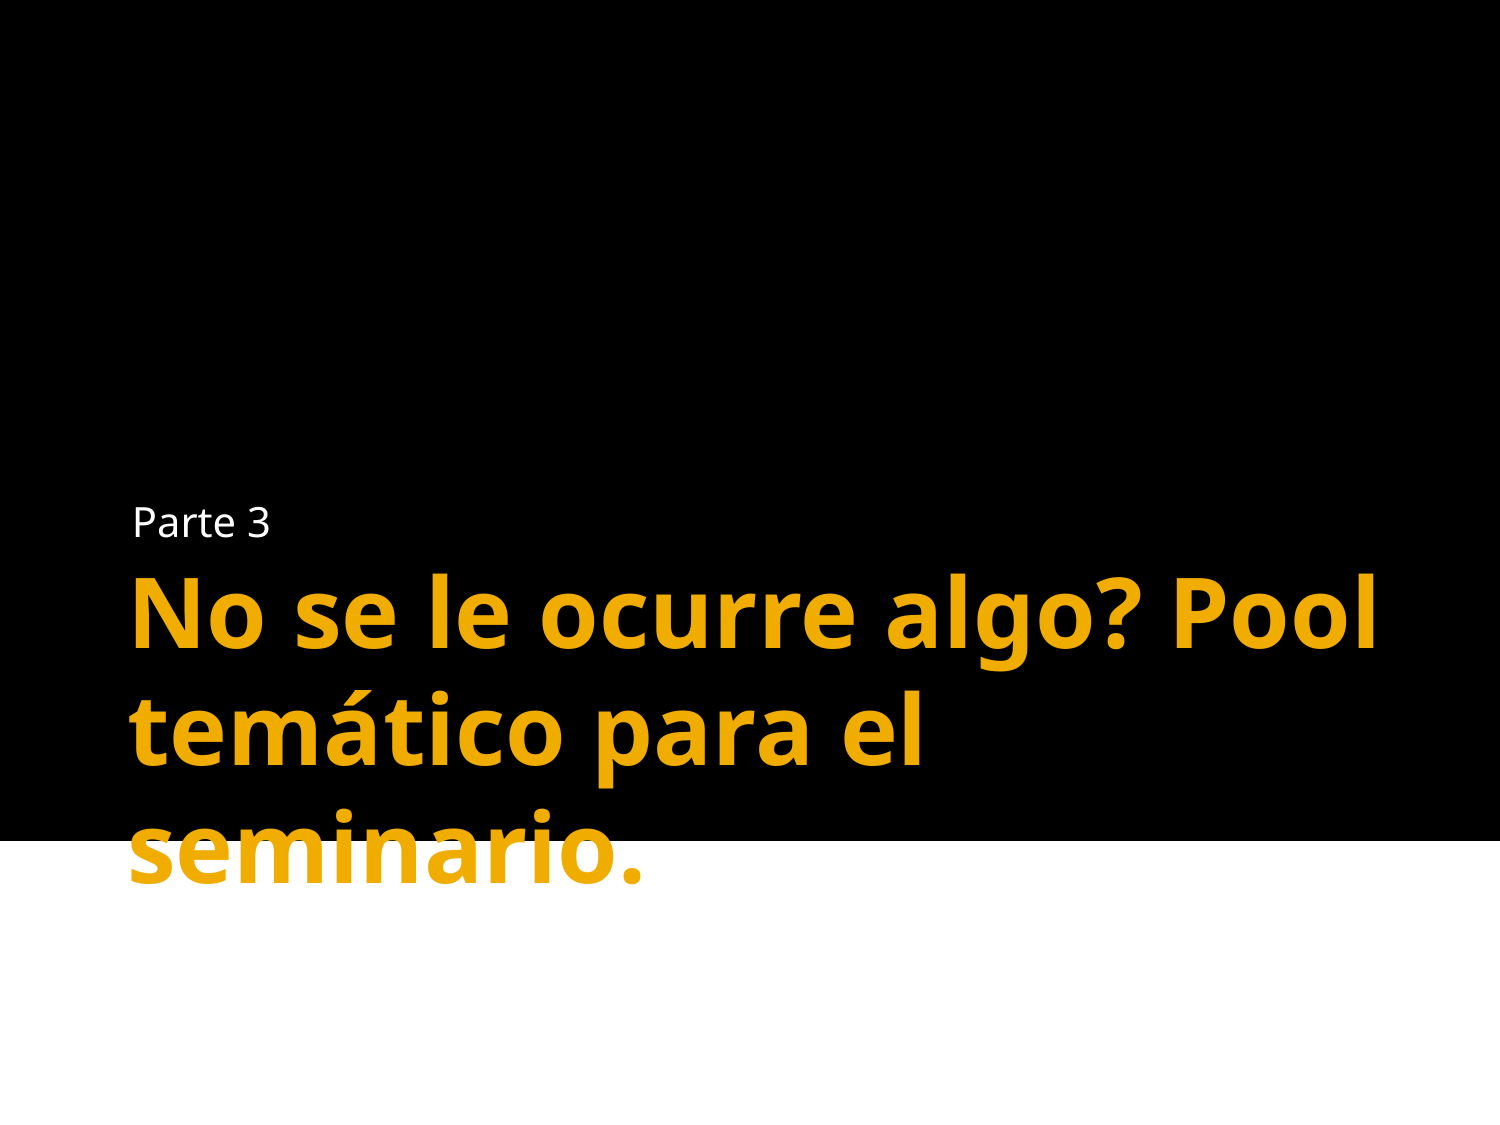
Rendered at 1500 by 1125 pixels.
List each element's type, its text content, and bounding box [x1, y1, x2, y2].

text_box No se le ocurre algo? Pool temático para el seminario. [112, 550, 1438, 825]
text_box Parte 3 [112, 299, 1438, 546]
